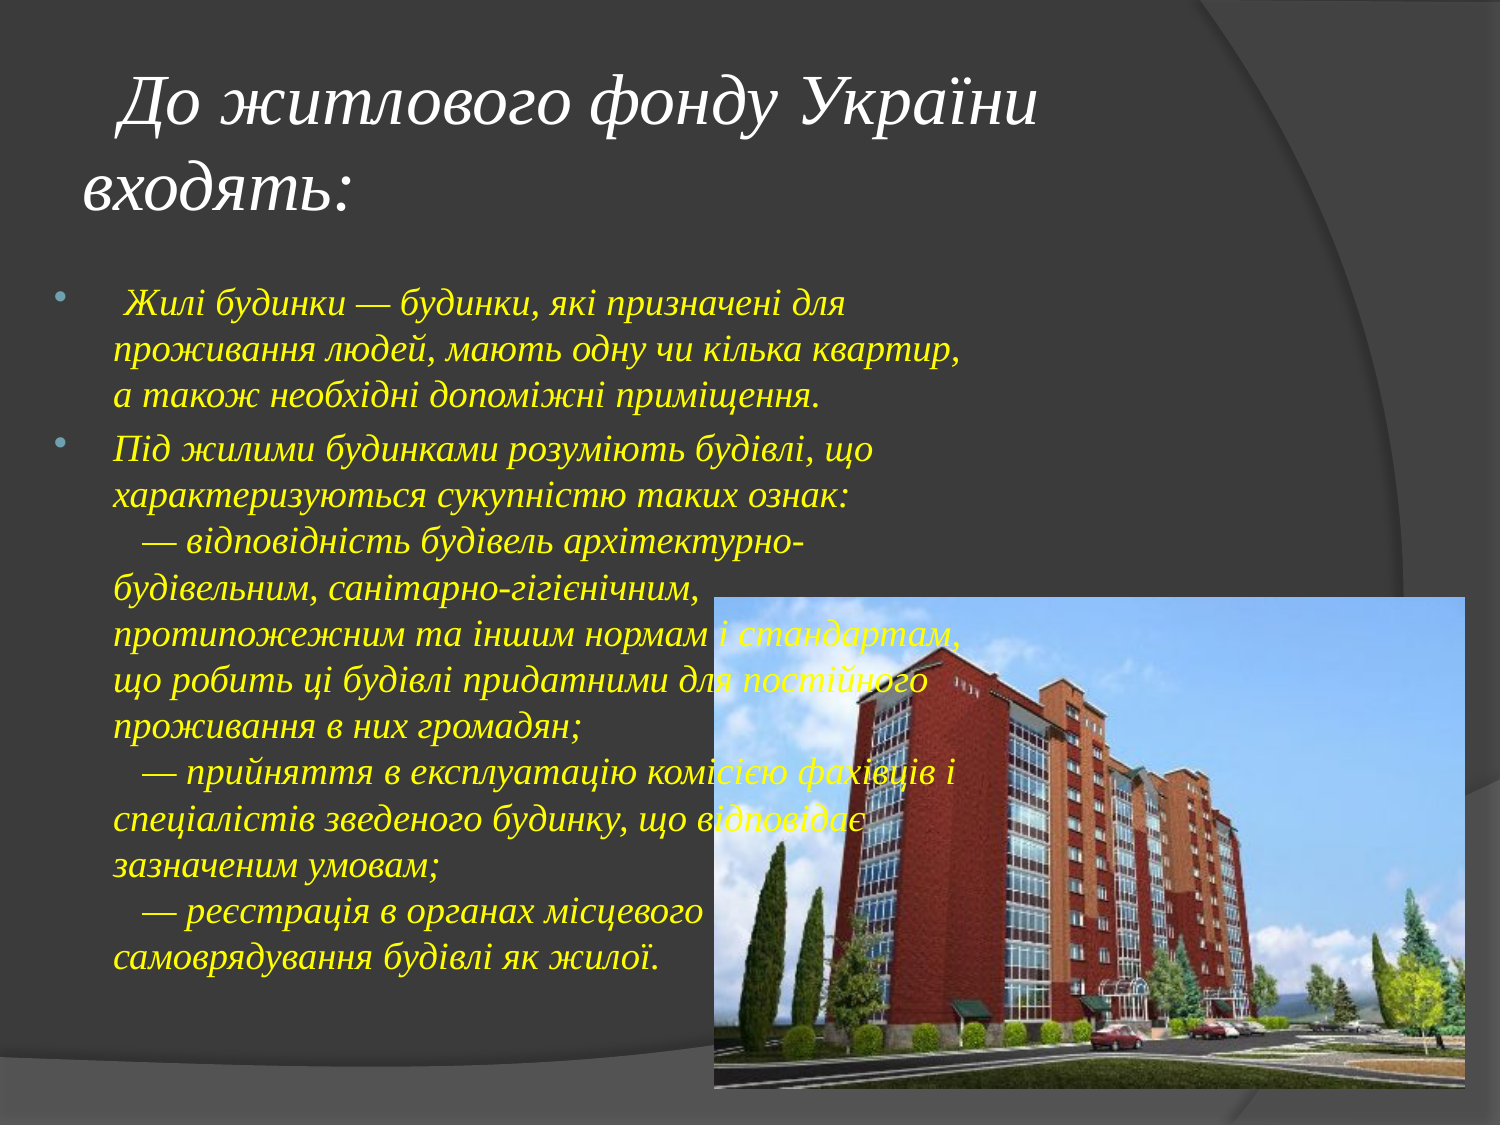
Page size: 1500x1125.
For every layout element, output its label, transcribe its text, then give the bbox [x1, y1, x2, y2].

title До житлового фонду України входять: [75, 45, 1300, 233]
list Жилі будинки — будинки, які призначені для проживання людей, мають одну чи кілька квартир, а також необхідні допоміжні приміщення. Під жилими будинками розуміють будівлі, що характеризуються сукупністю таких ознак: — відповідність будівель архітектурно-будівельним, санітарно-гігієнічним, протипожежним та іншим нормам і стандартам, що робить ці будівлі придатними для постійного проживання в них громадян; — прийняття в експлуатацію комісією фахівців і спеціалістів зведеного будинку, що відповідає зазначеним умовам; — реєстрація в органах місцевого самоврядування будівлі як жилої. [35, 269, 985, 1032]
picture [714, 597, 1466, 1089]
